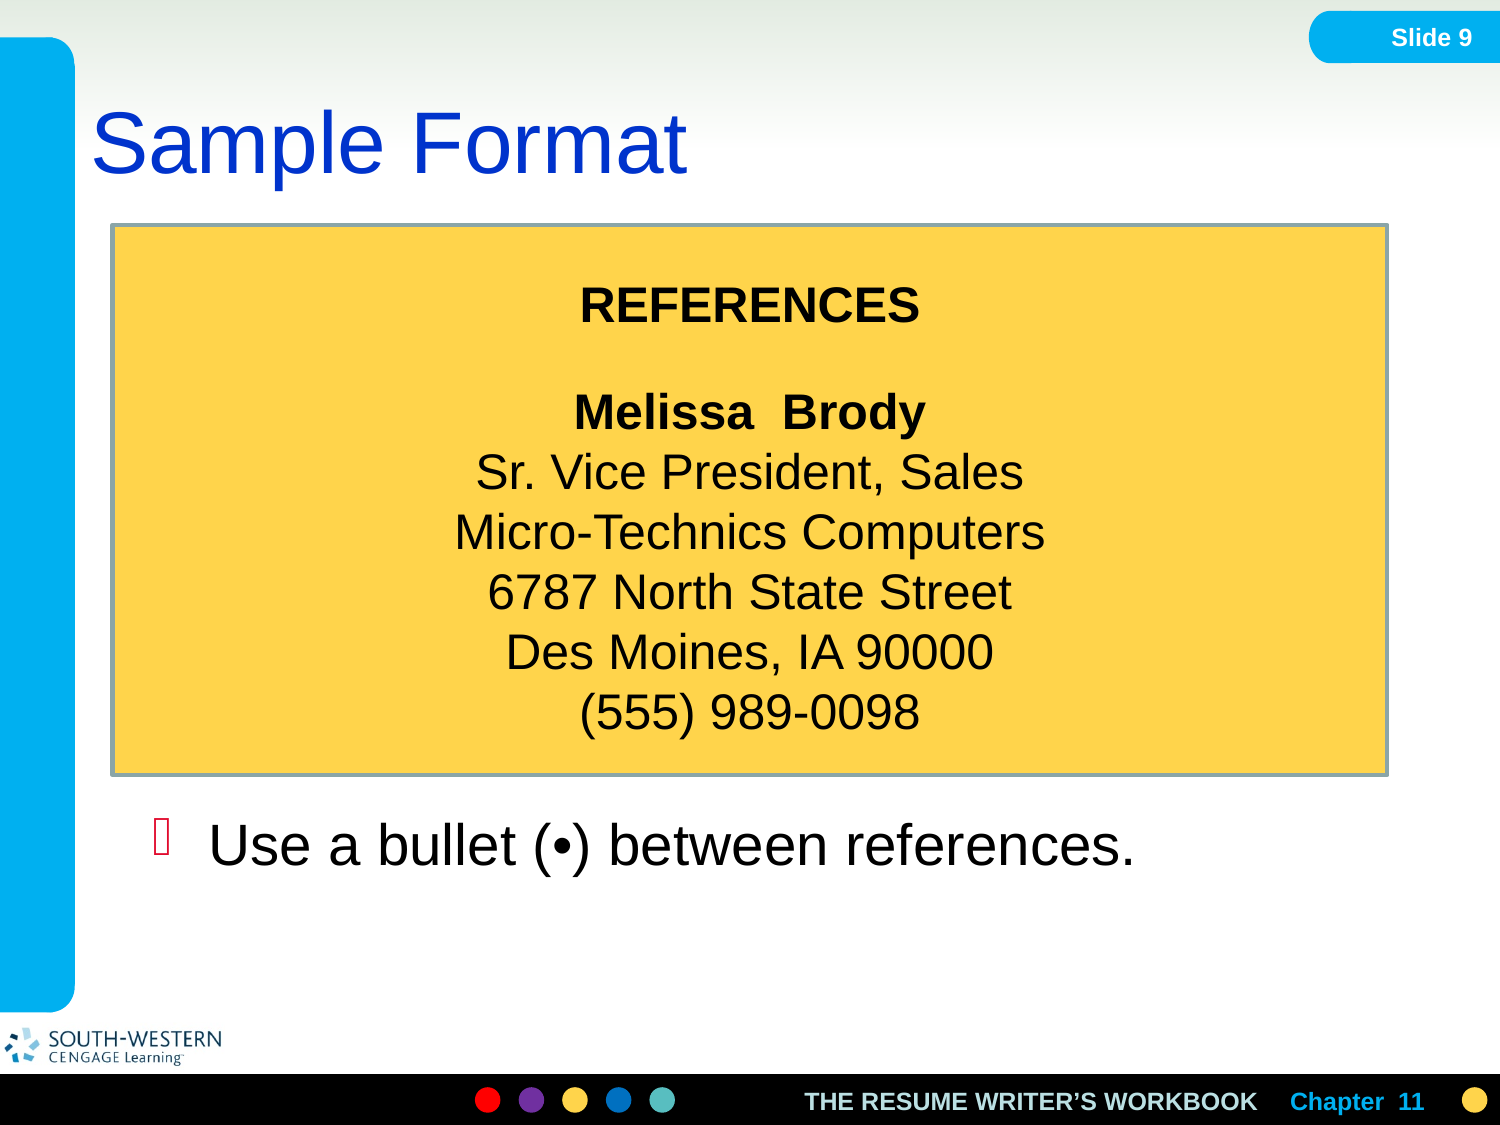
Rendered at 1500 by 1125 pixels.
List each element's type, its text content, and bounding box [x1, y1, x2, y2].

title Sample Format [74, 44, 1426, 233]
text_box REFERENCES Melissa Brody Sr. Vice President, Sales Micro-Technics Computers 6787 North State Street Des Moines, IA 90000 (555) 989-0098 [110, 223, 1389, 777]
text_box Use a bullet (•) between references. [137, 800, 1375, 885]
list [99, 224, 1451, 968]
footer Chapter 11 [1274, 1075, 1476, 1125]
picture [0, 1022, 225, 1073]
slide_number Slide 9 [1312, 13, 1488, 93]
